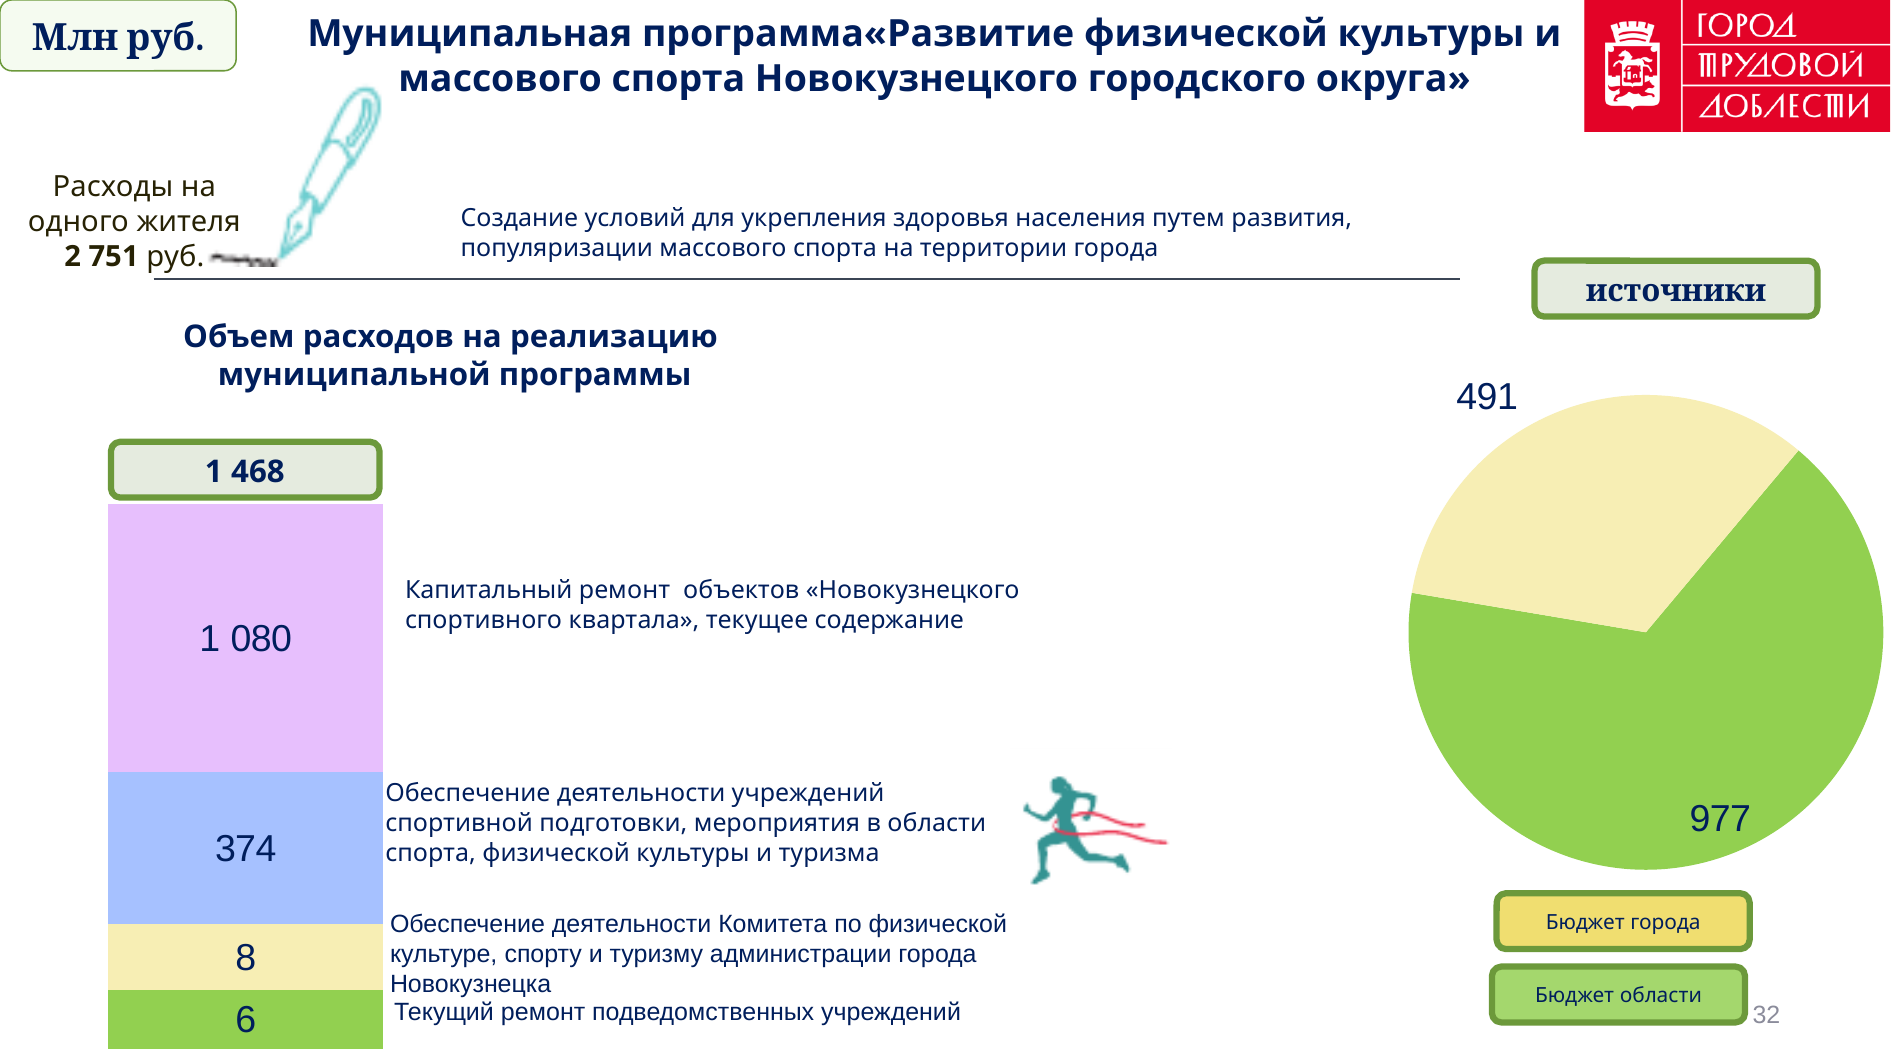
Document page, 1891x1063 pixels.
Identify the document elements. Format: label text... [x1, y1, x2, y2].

chart [0, 386, 603, 1063]
text_box Обеспечение деятельности Комитета по физической культуре, спорту и туризму администрации города Новокузнецка [610, 900, 1031, 988]
text_box Создание условий для укрепления здоровья населения путем развития, популяризации массового спорта на территории города [445, 194, 1458, 270]
picture [166, 41, 388, 267]
picture [1010, 747, 1173, 887]
slide_number 32 [1354, 985, 1796, 1042]
chart [1313, 289, 1891, 901]
text_box Текущий ремонт подведомственных учреждений [610, 988, 1050, 1034]
text_box Объем расходов на реализацию муниципальной программы [70, 307, 839, 401]
text_box Капитальный ремонт объектов «Новокузнецкого спортивного квартала», текущее содержание [610, 565, 1046, 641]
text_box источники [1531, 257, 1821, 288]
text_box Муниципальная программа«Развитие физической культуры и массового спорта Новокузнецкого городского округа» [235, 0, 1584, 109]
text_box Бюджет города [1493, 911, 1753, 953]
text_box Обеспечение деятельности учреждений спортивной подготовки, мероприятия в области спорта, физической культуры и туризма [610, 769, 1011, 899]
picture [1584, 0, 1891, 132]
text_box Млн руб. [0, 0, 240, 74]
text_box Расходы на одного жителя 2 751 руб. [0, 160, 162, 280]
text_box Бюджет области [1488, 963, 1749, 1026]
